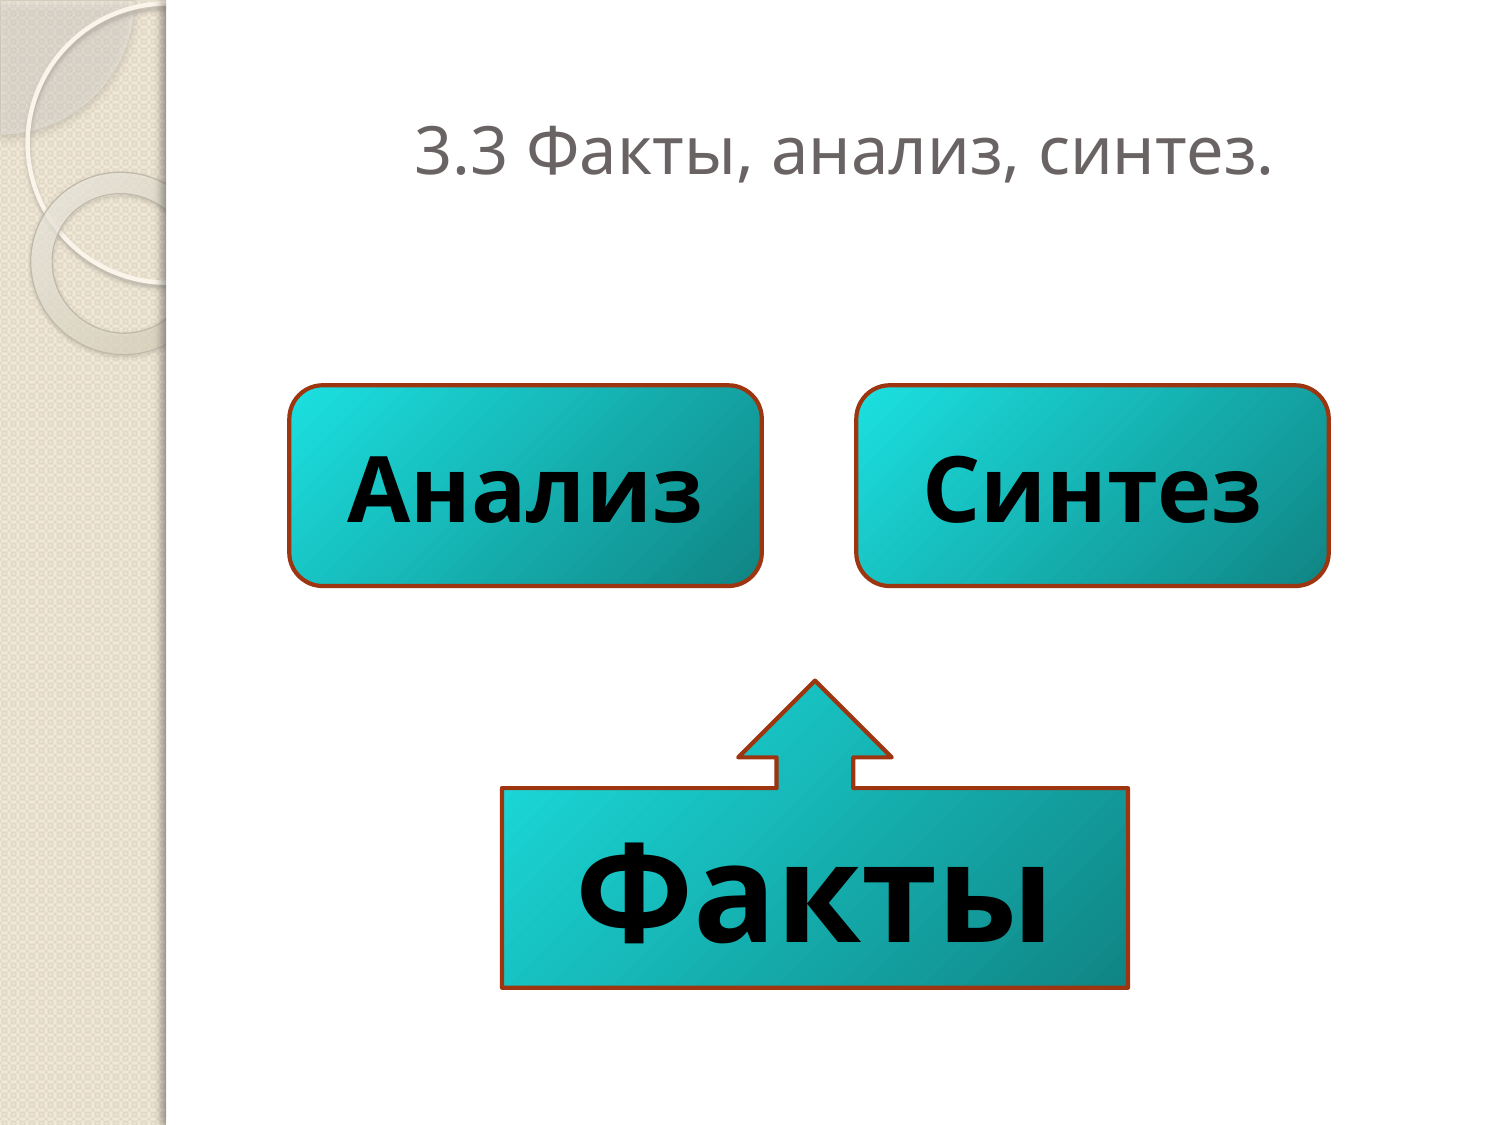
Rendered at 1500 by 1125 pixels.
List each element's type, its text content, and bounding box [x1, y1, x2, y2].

title 3.3 Факты, анализ, синтез. [230, 30, 1461, 185]
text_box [288, 385, 1329, 988]
